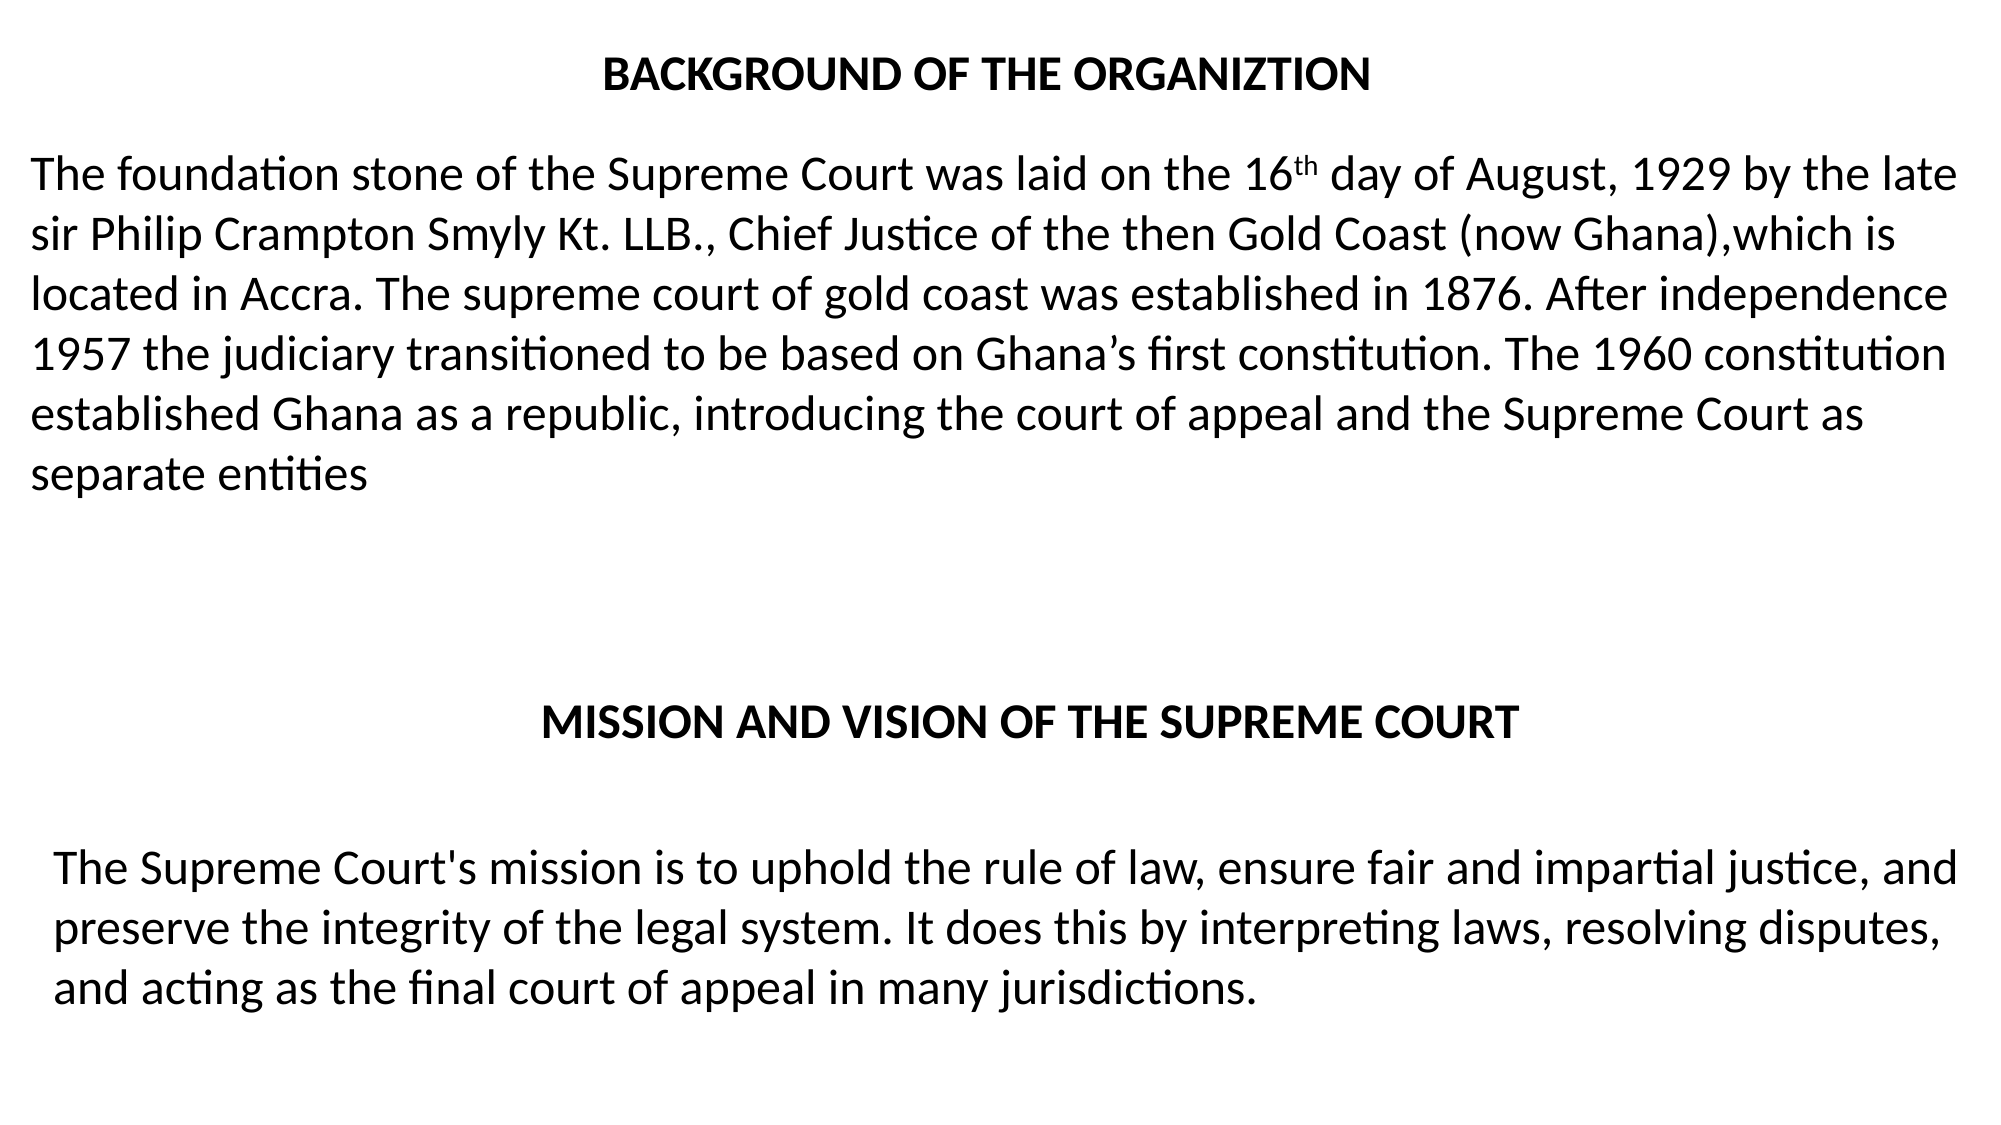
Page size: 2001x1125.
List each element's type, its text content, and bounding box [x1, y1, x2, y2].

text_box The Supreme Court's mission is to uphold the rule of law, ensure fair and impartial justice, and preserve the integrity of the legal system. It does this by interpreting laws, resolving disputes, and acting as the final court of appeal in many jurisdictions. [38, 826, 2000, 1022]
text_box BACKGROUND OF THE ORGANIZTION [15, 33, 1959, 108]
text_box The foundation stone of the Supreme Court was laid on the 16th day of August, 1929 by the late sir Philip Crampton Smyly Kt. LLB., Chief Justice of the then Gold Coast (now Ghana),which is located in Accra. The supreme court of gold coast was established in 1876. After independence 1957 the judiciary transitioned to be based on Ghana’s first constitution. The 1960 constitution established Ghana as a republic, introducing the court of appeal and the Supreme Court as separate entities [15, 132, 2000, 568]
text_box MISSION AND VISION OF THE SUPREME COURT [85, 680, 1975, 756]
